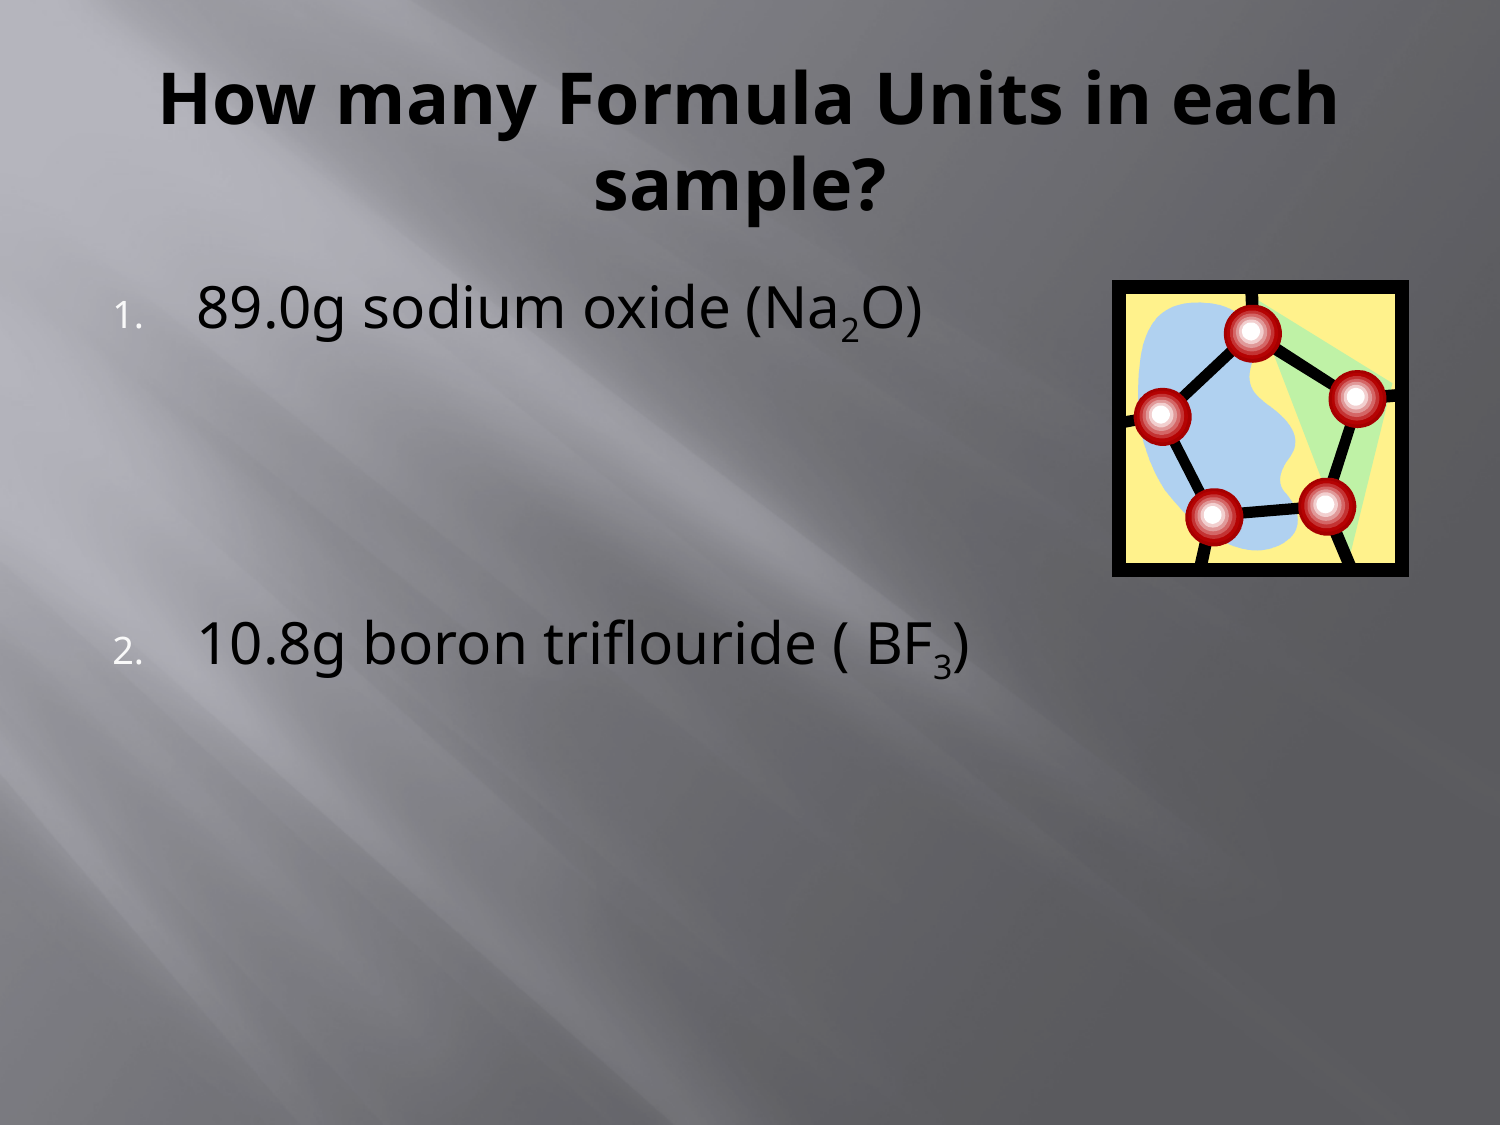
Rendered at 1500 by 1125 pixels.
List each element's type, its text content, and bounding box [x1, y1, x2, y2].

list 89.0g sodium oxide (Na2O) 10.8g boron triflouride ( BF3) [75, 262, 1425, 1035]
picture [1112, 274, 1415, 583]
title How many Formula Units in each sample? [75, 45, 1425, 233]
